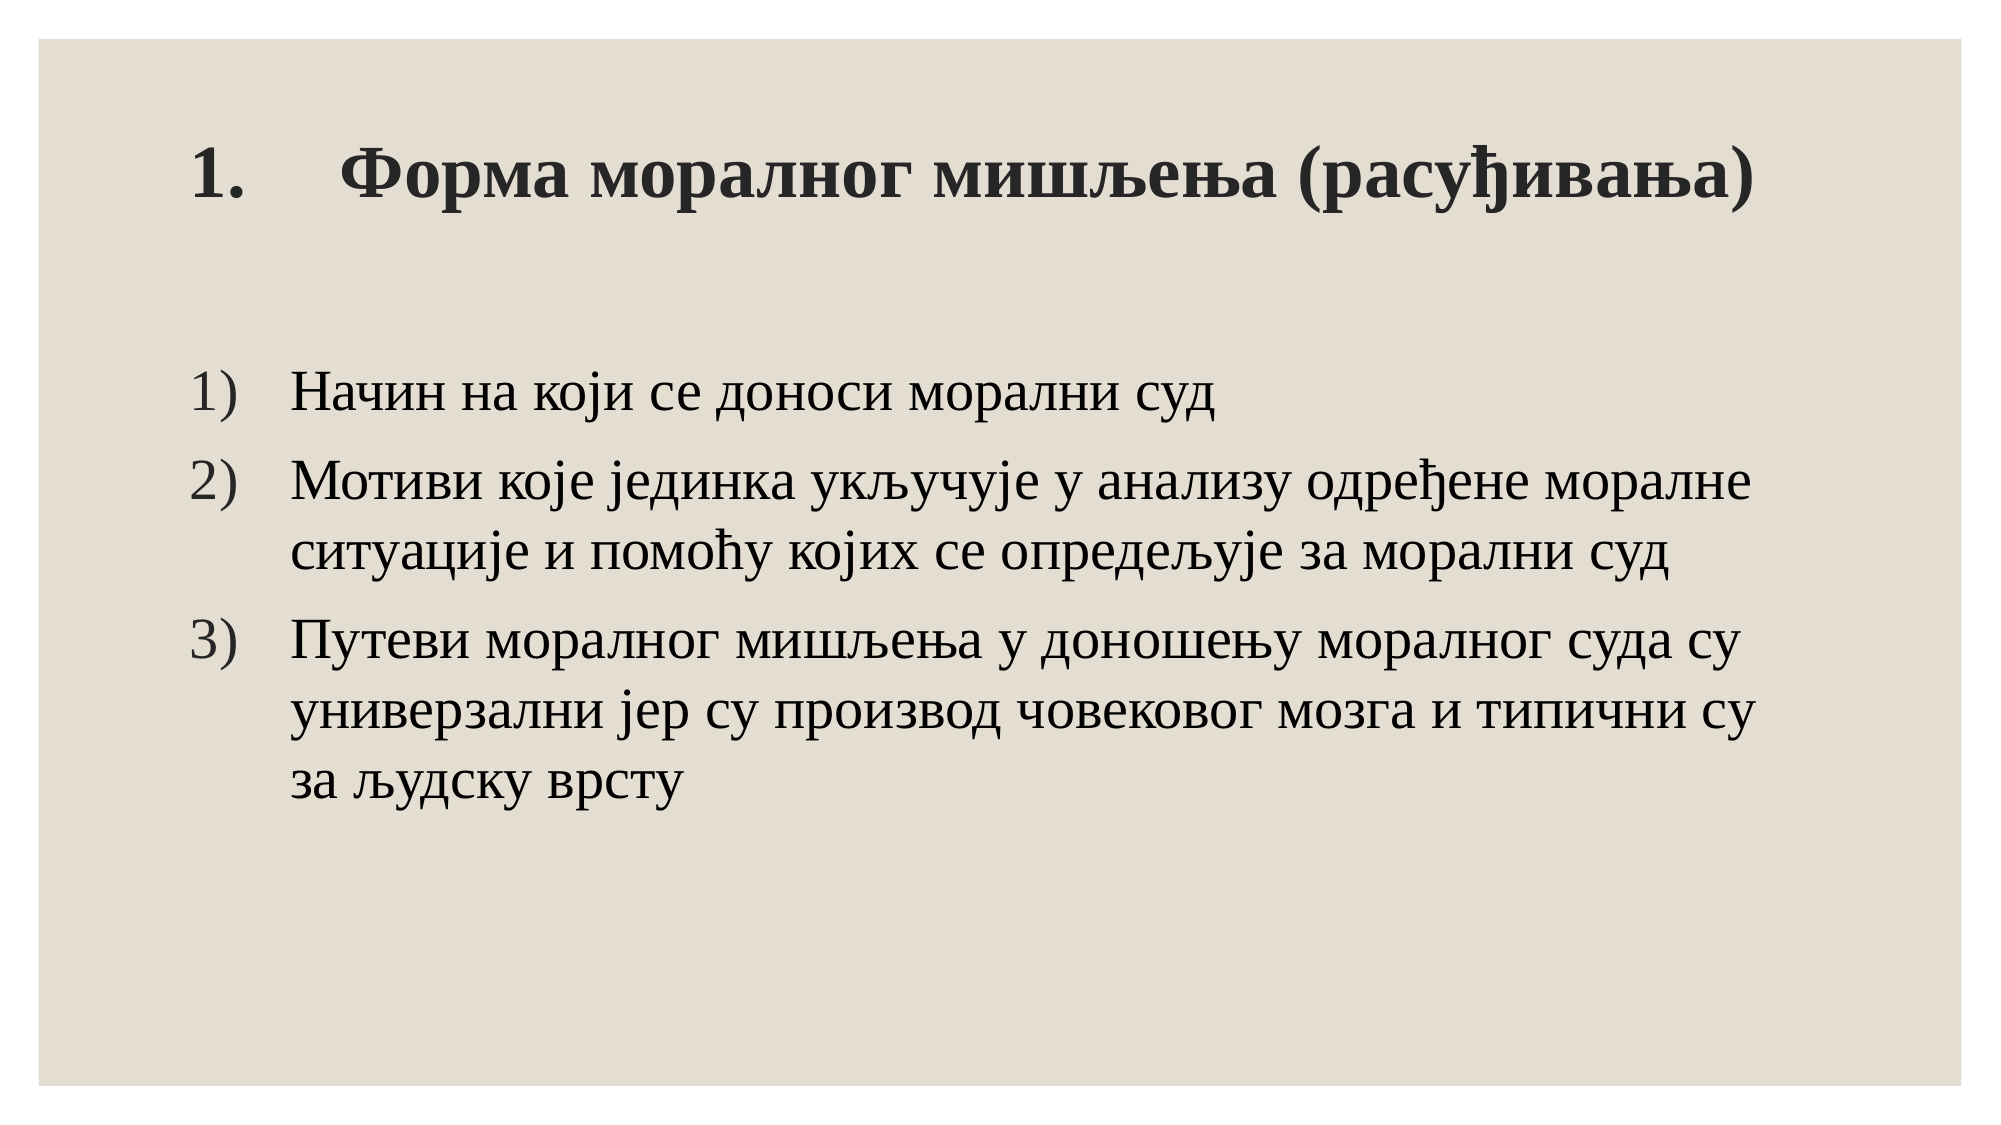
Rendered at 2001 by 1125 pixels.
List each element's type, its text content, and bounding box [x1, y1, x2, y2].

list Начин на који се доноси морални суд Мотиви које јединка укључује у анализу одређене моралне ситуације и помоћу којих се опредељује за морални суд Путеви моралног мишљења у доношењу моралног суда су универзални јер су производ човековог мозга и типични су за људску врсту [174, 345, 1825, 990]
title 1. Форма моралног мишљења (расуђивања) [174, 105, 1825, 331]
